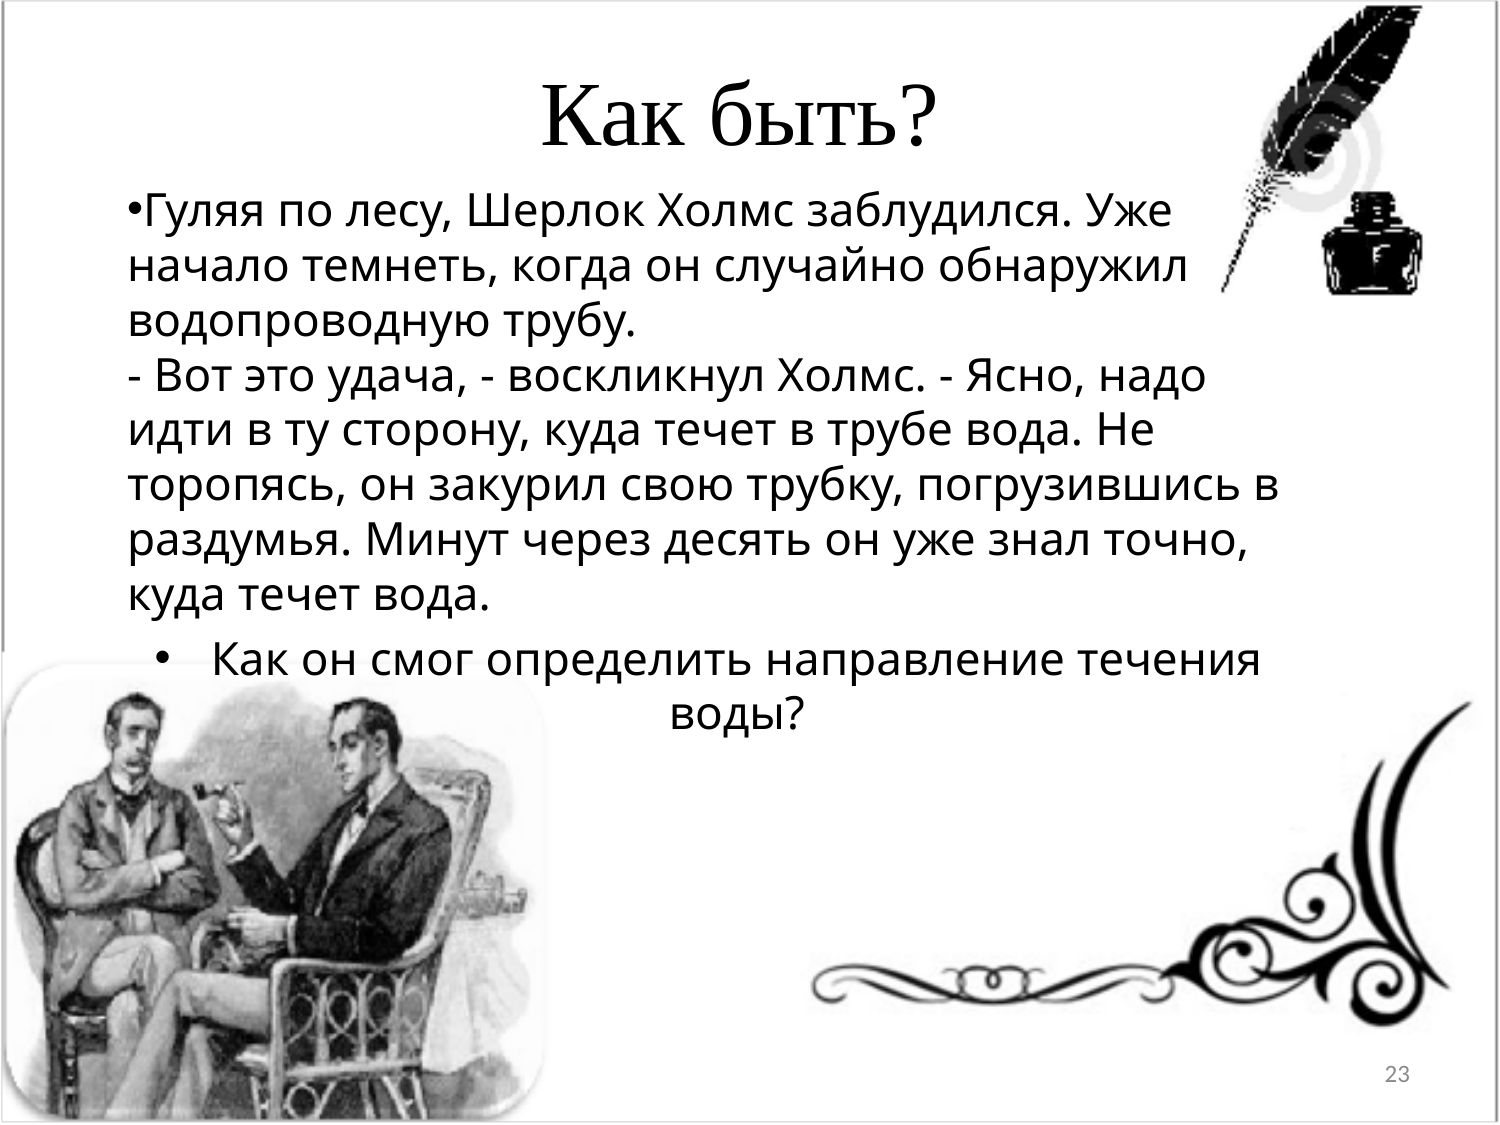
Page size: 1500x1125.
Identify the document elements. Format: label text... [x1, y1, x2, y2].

list Гуляя по лесу, Шерлок Холмс заблудился. Уже начало темнеть, когда он случайно обнаружил водопроводную трубу. - Вот это удача, - воскликнул Холмс. - Ясно, надо идти в ту сторону, куда течет в трубе вода. Не торопясь, он закурил свою трубку, погрузившись в раздумья. Минут через десять он уже знал точно, куда течет вода. Как он смог определить направление течения воды? [112, 172, 1306, 646]
picture [0, 0, 1500, 1125]
title Как быть? [64, 30, 1415, 188]
slide_number 23 [1074, 1042, 1425, 1103]
